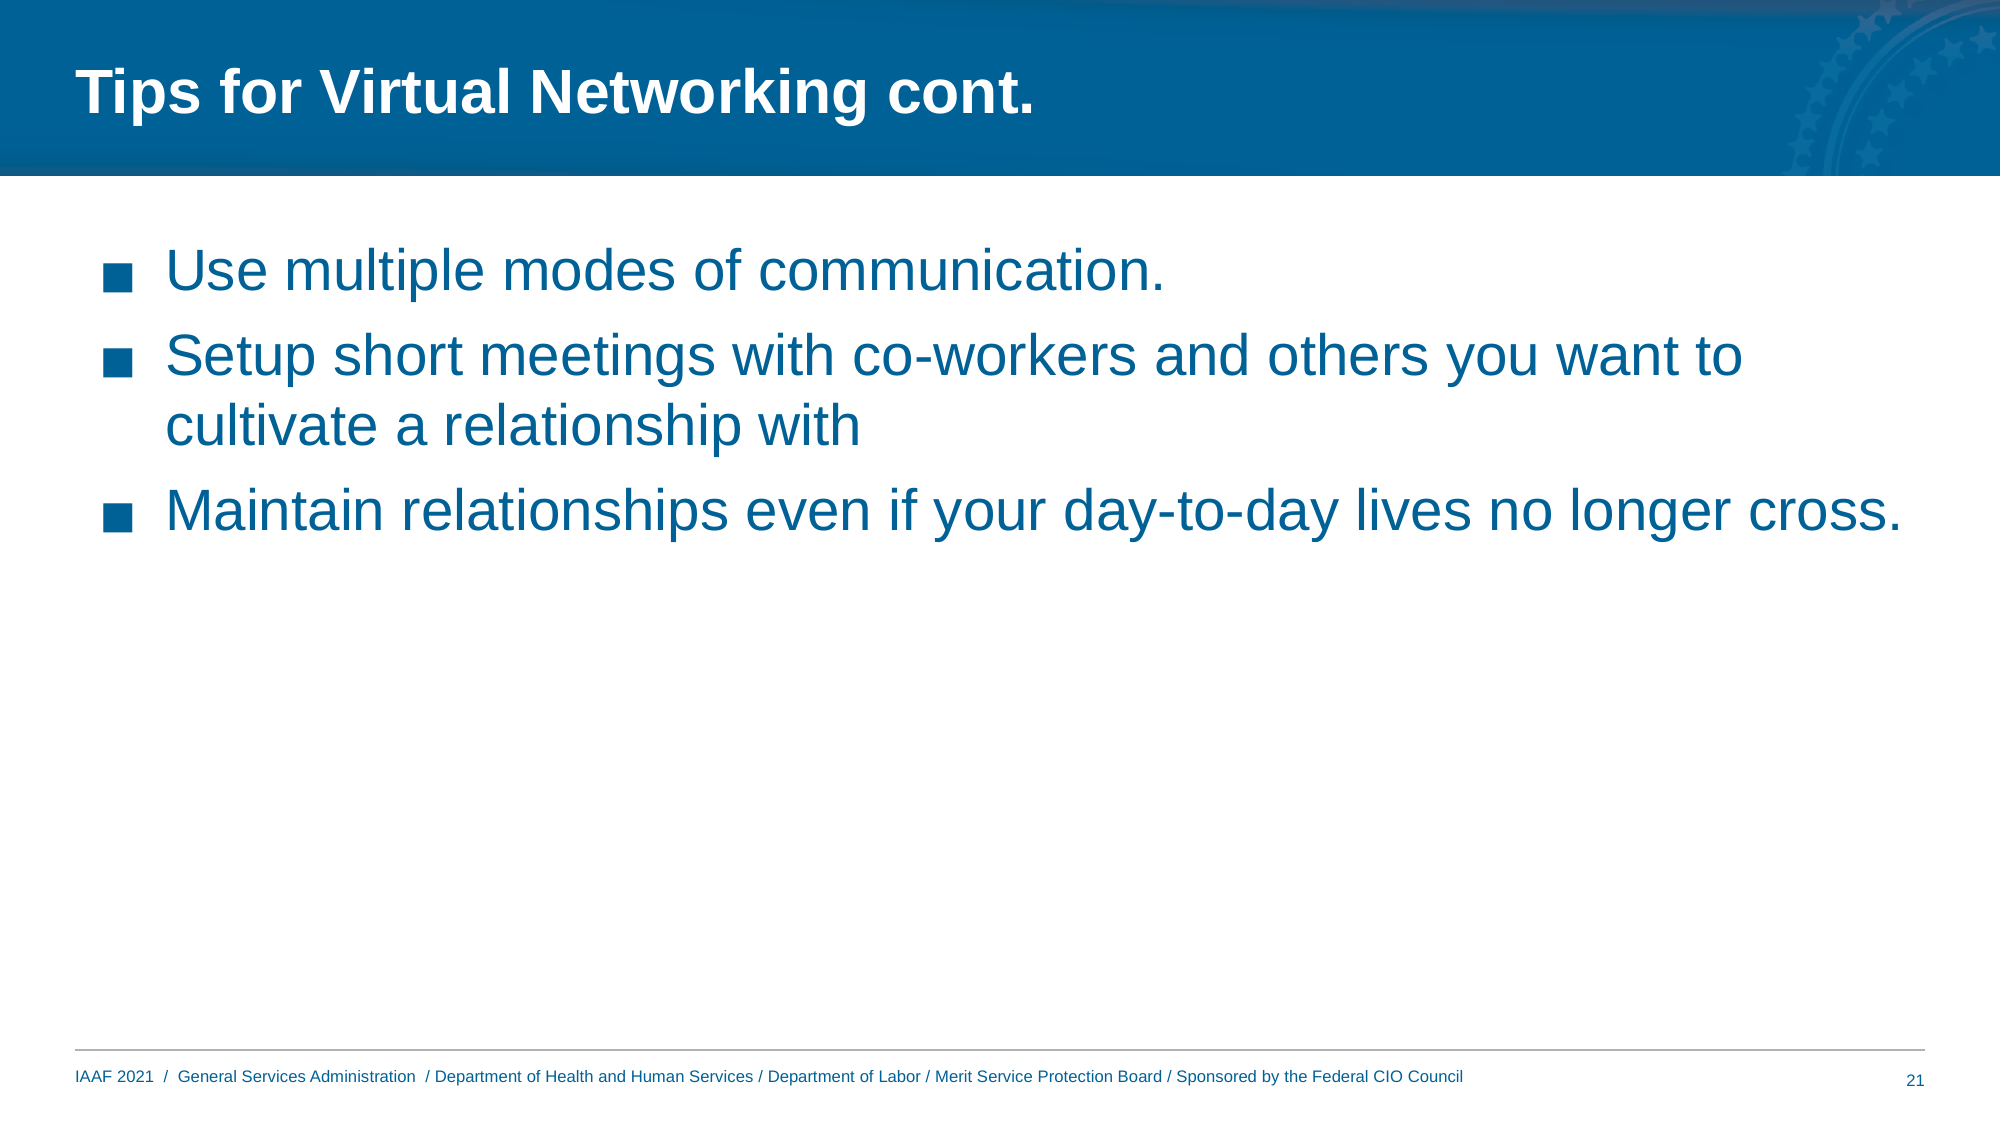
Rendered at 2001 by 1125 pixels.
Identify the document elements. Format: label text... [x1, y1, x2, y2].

picture [0, 0, 2000, 176]
list Use multiple modes of communication. Setup short meetings with co-workers and others you want to cultivate a relationship with Maintain relationships even if your day-to-day lives no longer cross. [75, 224, 1925, 1035]
title Tips for Virtual Networking cont. [75, 52, 1800, 128]
picture [0, 168, 666, 176]
slide_number 21 [1880, 1065, 1925, 1095]
